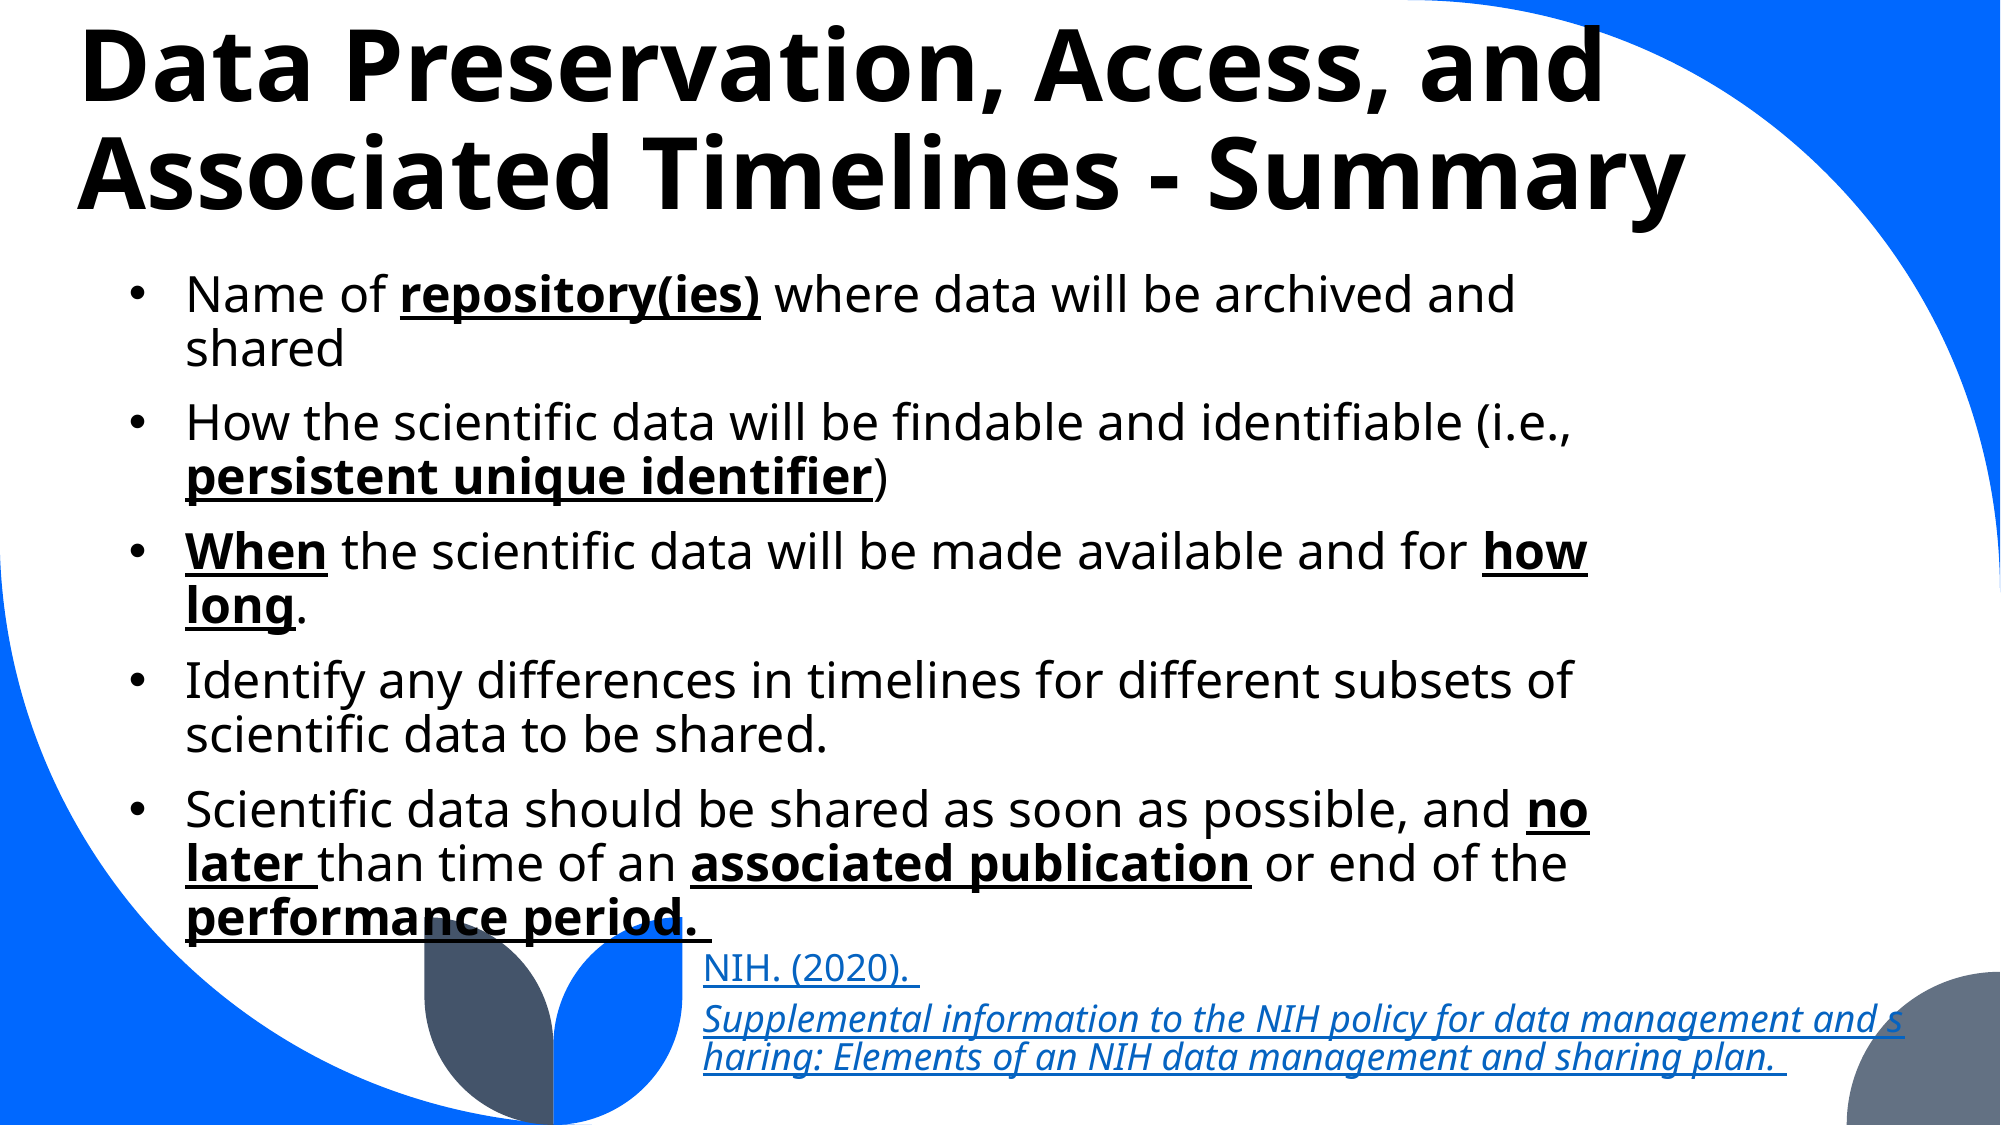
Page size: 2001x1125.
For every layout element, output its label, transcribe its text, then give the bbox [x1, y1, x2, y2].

title Data Preservation, Access, and Associated Timelines - Summary [62, 112, 1938, 239]
text_box NIH. (2020). Supplemental information to the NIH policy for data management and sharing: Elements of an NIH data management and sharing plan. [687, 936, 1938, 1054]
list Name of repository(ies) where data will be archived and shared How the scientific data will be findable and identifiable (i.e., persistent unique identifier) When the scientific data will be made available and for how long. Identify any differences in timelines for different subsets of scientific data to be shared. Scientific data should be shared as soon as possible, and no later than time of an associated publication or end of the performance period. [113, 261, 1701, 903]
